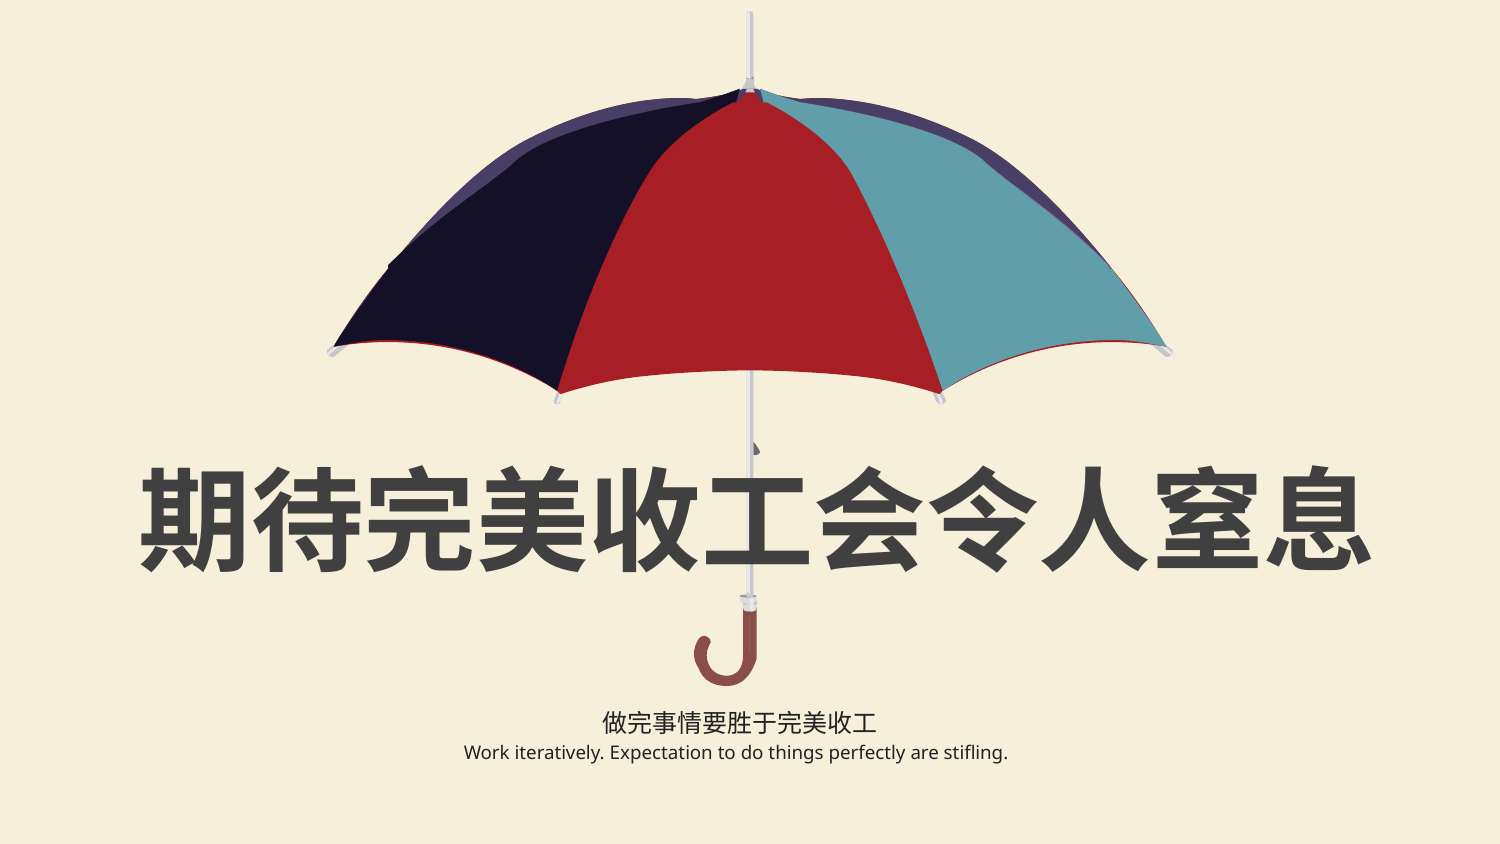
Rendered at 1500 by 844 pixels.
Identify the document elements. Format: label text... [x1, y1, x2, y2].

text_box 期待完美收工会令人窒息 [1177, 442, 1392, 592]
text_box Work iteratively. Expectation to do things perfectly are stifling. [448, 733, 1036, 772]
text_box 期待完美收工会令人窒息 [123, 442, 322, 592]
text_box 做完事情要胜于完美收工 [587, 700, 897, 745]
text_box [326, 10, 1174, 687]
